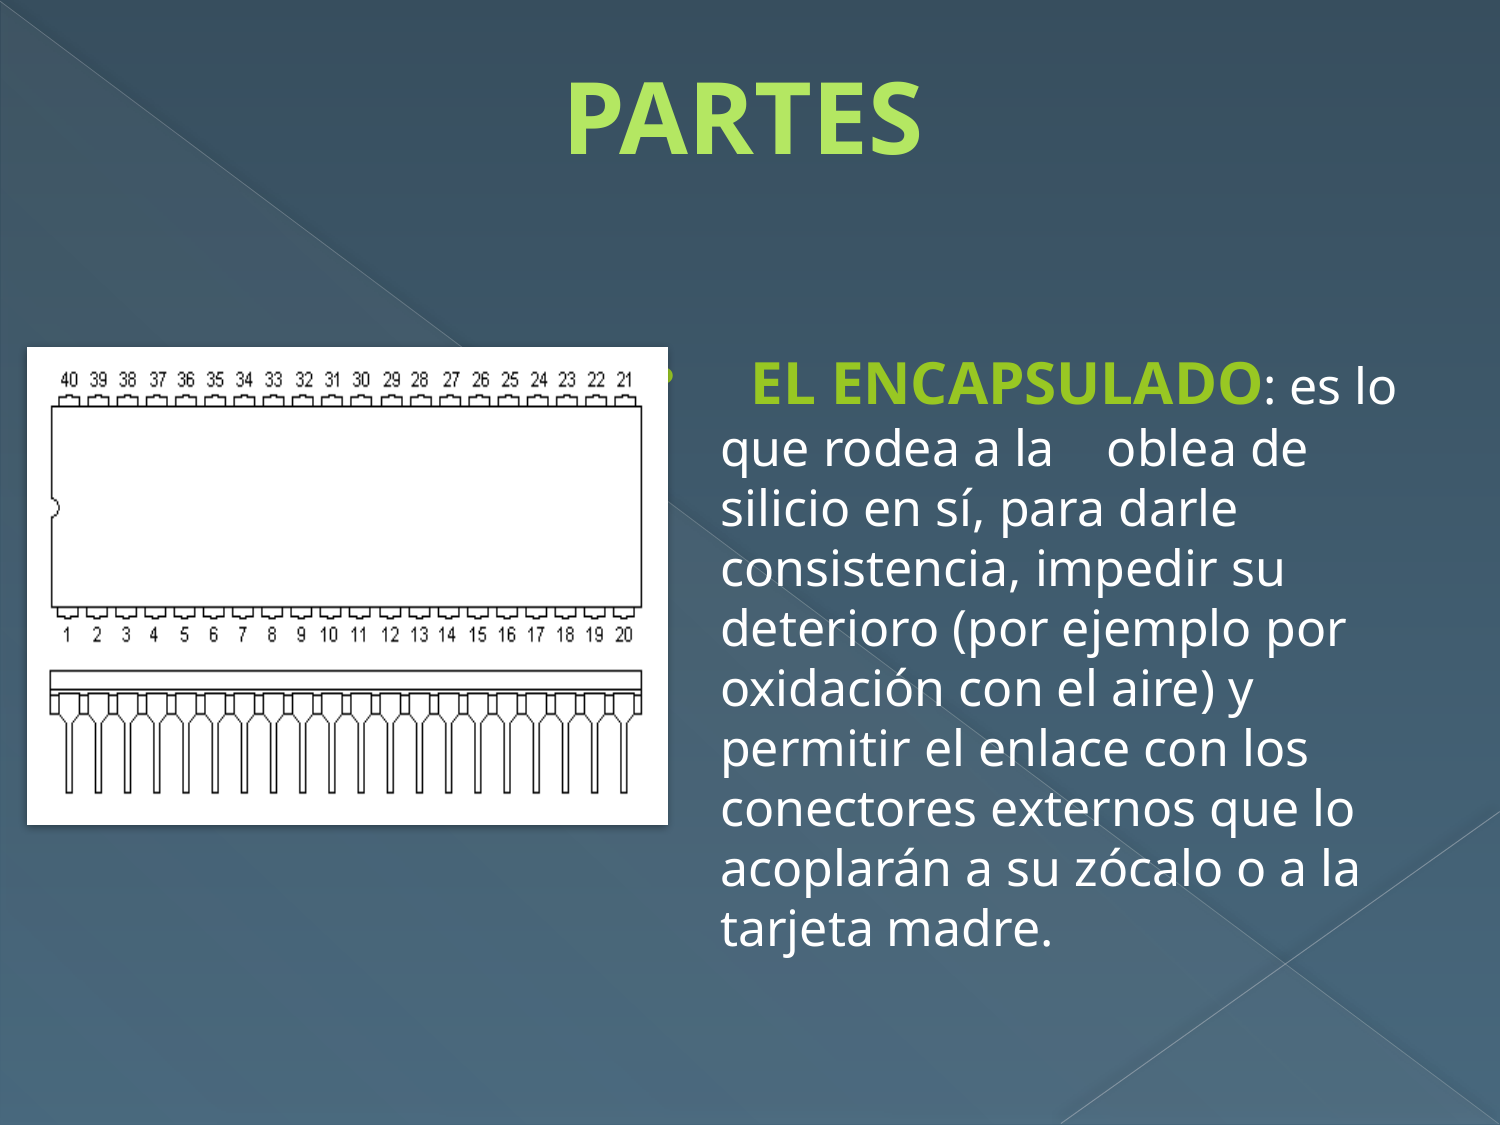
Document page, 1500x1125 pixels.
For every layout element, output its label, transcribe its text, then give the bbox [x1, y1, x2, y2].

list EL ENCAPSULADO: es lo que rodea a la oblea de silicio en sí, para darle consistencia, impedir su deterioro (por ejemplo por oxidación con el aire) y permitir el enlace con los conectores externos que lo acoplarán a su zócalo o a la tarjeta madre. [631, 267, 1424, 1059]
picture [41, 361, 655, 811]
title PARTES [41, 0, 1392, 230]
